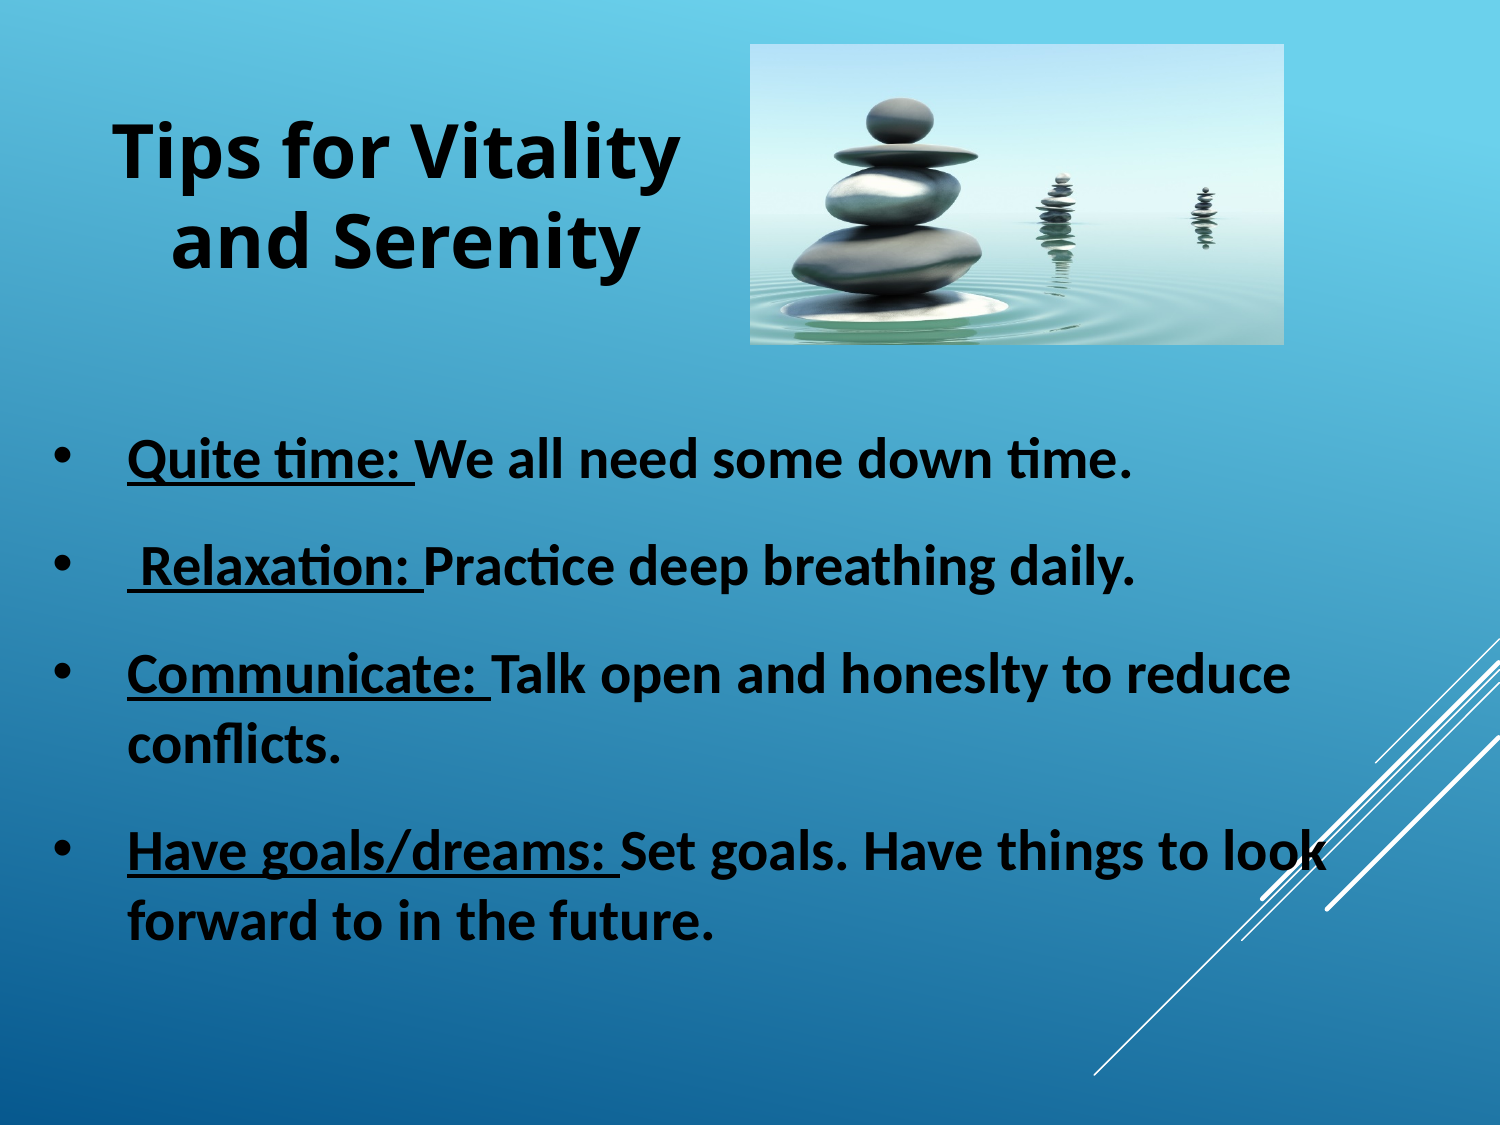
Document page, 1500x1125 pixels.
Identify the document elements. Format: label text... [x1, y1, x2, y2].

picture [749, 44, 1284, 345]
text_box Tips for Vitality and Serenity [62, 95, 749, 291]
text_box Quite time: We all need some down time. Relaxation: Practice deep breathing daily. Communicate: Talk open and honeslty to reduce conflicts. Have goals/dreams: Set goals. Have things to look forward to in the future. [37, 412, 1425, 1068]
